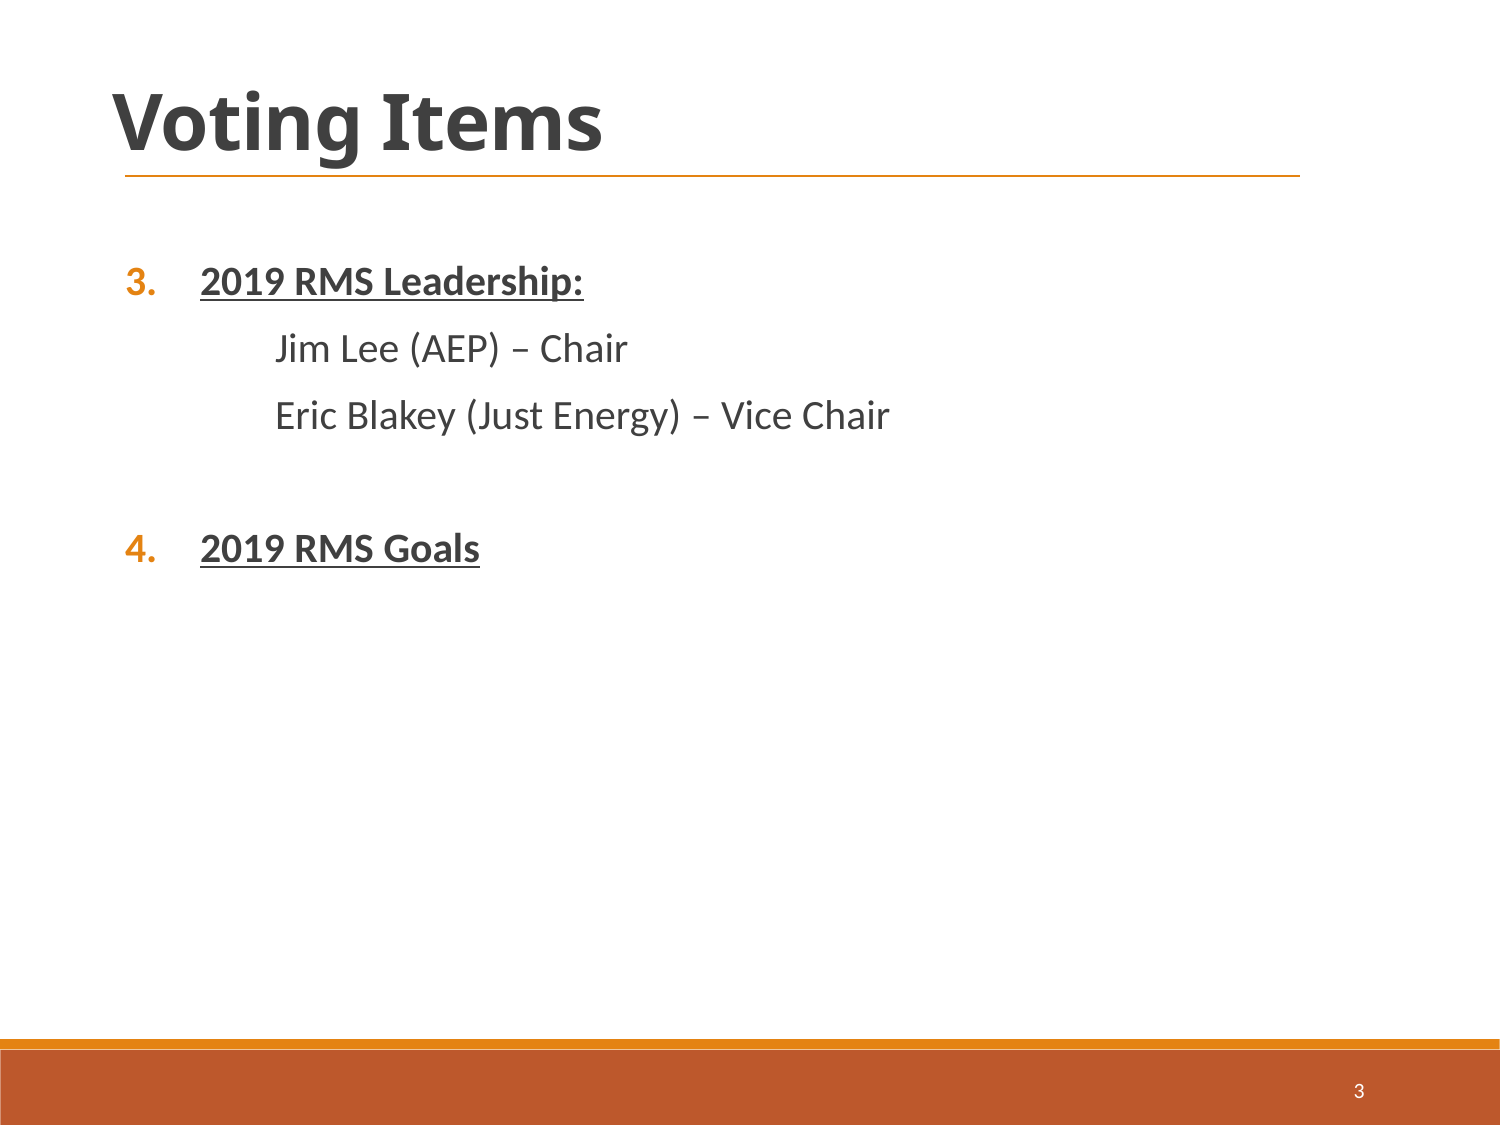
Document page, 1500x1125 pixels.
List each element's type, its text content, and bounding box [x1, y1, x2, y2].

slide_number 3 [1218, 1059, 1380, 1120]
title Voting Items [97, 69, 1332, 176]
list 2019 RMS Leadership: Jim Lee (AEP) – Chair Eric Blakey (Just Energy) – Vice Chair 2019 RMS Goals [125, 187, 1338, 988]
